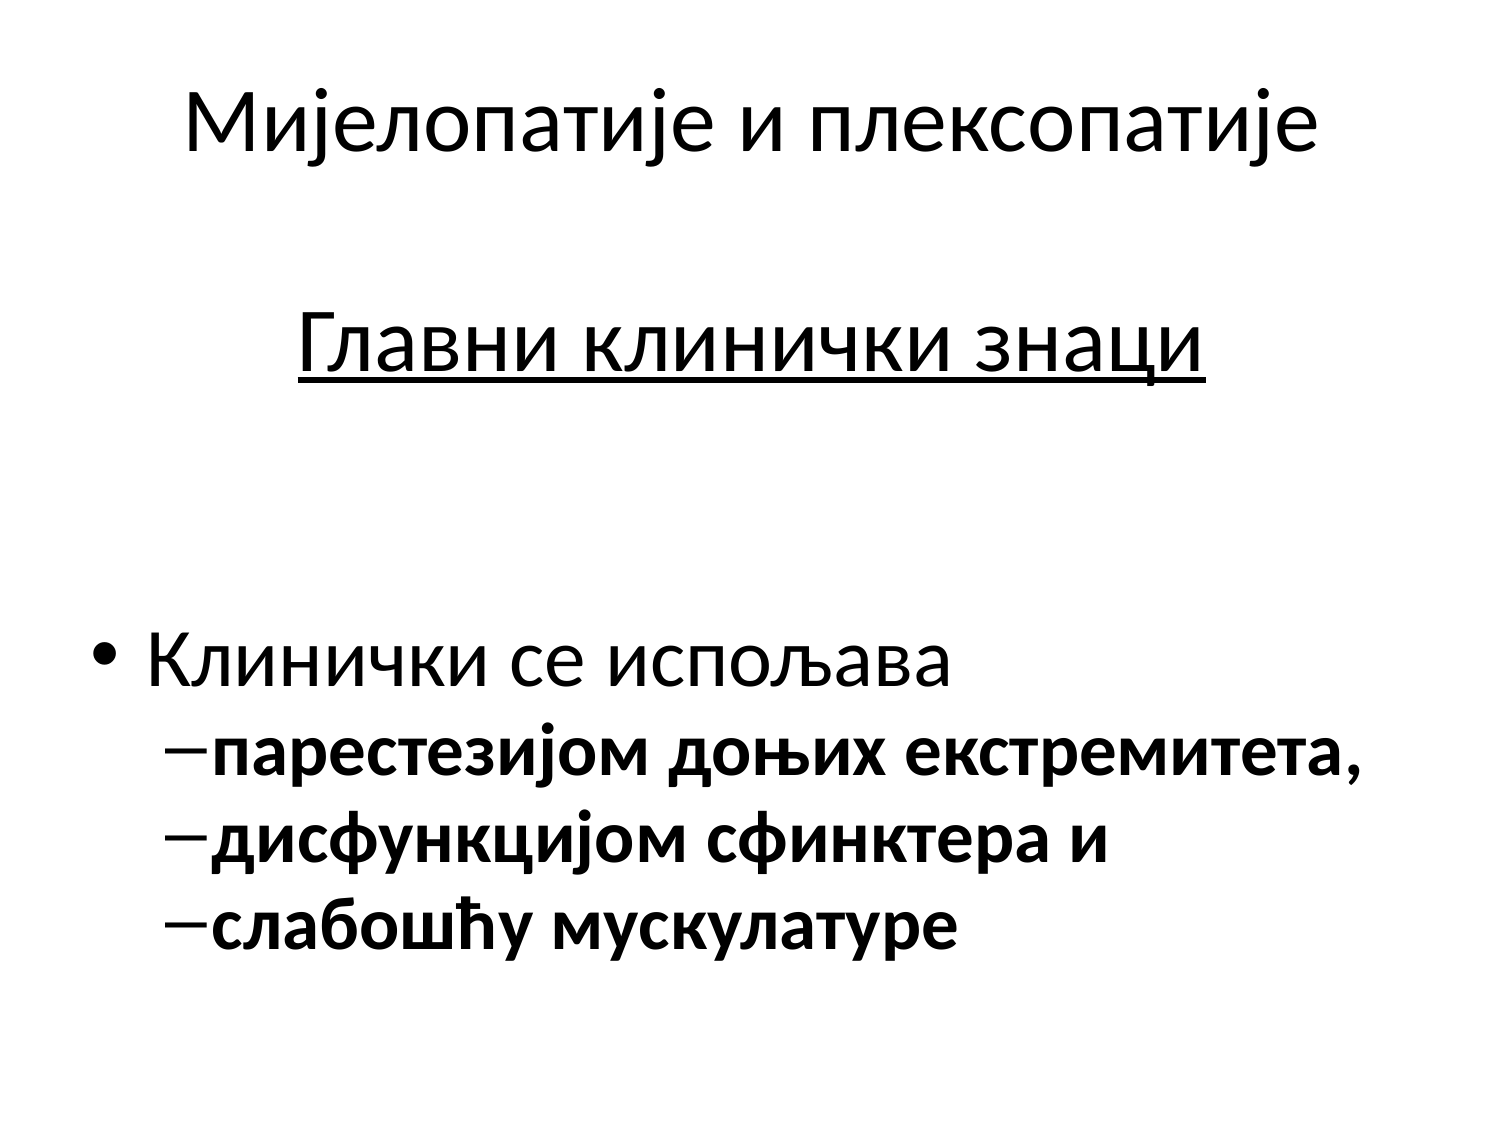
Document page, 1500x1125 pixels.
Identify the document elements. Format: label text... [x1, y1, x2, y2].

list Клинички се испољава парестезијом доњих екстремитета, дисфункцијом сфинктера и слабошћу мускулатуре [75, 498, 1454, 1094]
title Мијелопатије и плексопатије Главни клинички знаци [76, 42, 1427, 407]
